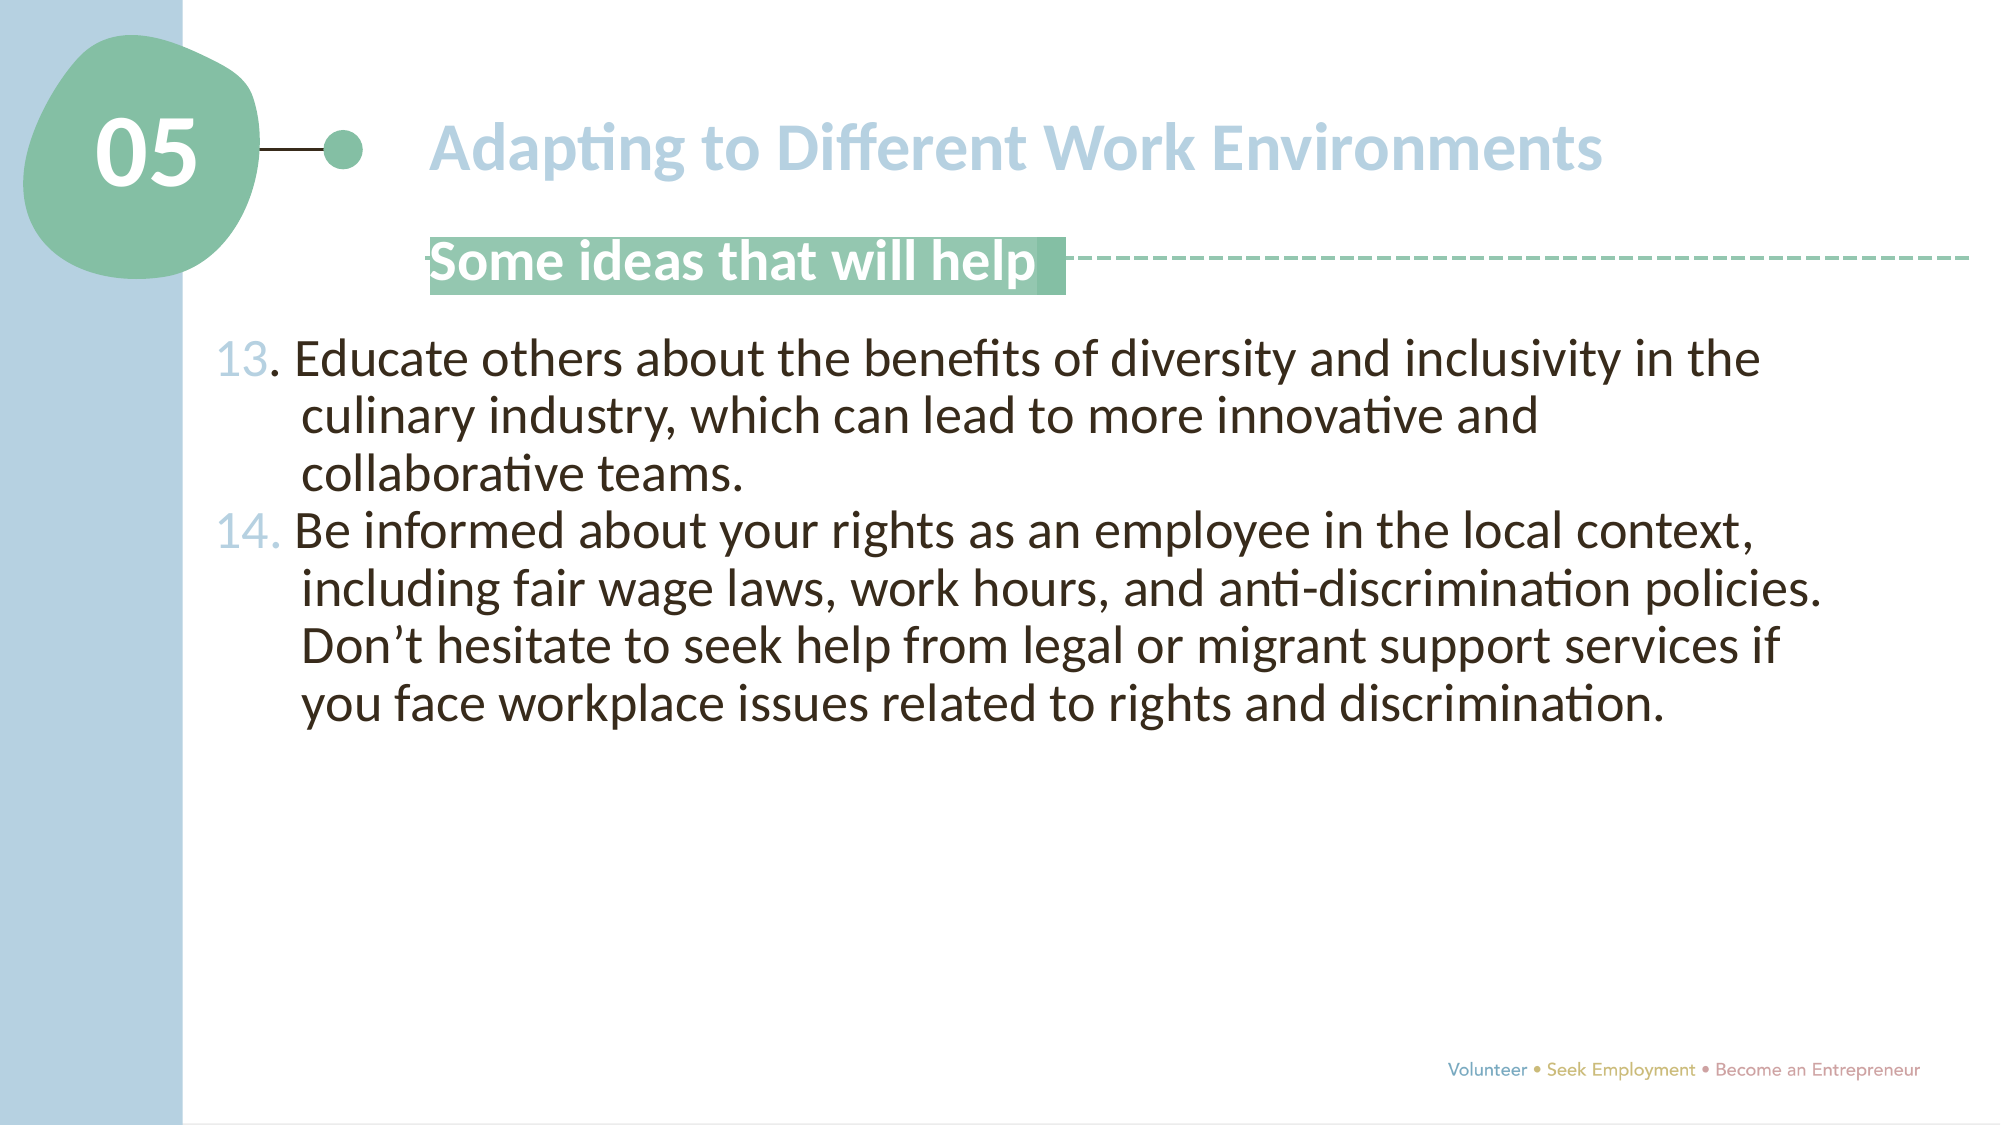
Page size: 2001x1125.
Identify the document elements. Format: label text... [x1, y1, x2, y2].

text_box Adapting to Different Work Environments [414, 108, 1732, 237]
text_box [34, 230, 234, 280]
picture [1418, 1046, 1971, 1103]
text_box [55, 35, 249, 88]
text_box 05 [21, 88, 275, 230]
text_box Some ideas that will help: [414, 215, 1600, 300]
text_box 13. Educate others about the benefits of diversity and inclusivity in the culinary industry, which can lead to more innovative and collaborative teams. 14. Be informed about your rights as an employee in the local context, including fair wage laws, work hours, and anti-discrimination policies. Don’t hesitate to seek help from legal or migrant support services if you face workplace issues related to rights and discrimination. [199, 322, 1842, 527]
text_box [110, 129, 363, 170]
text_box [0, 0, 184, 1125]
